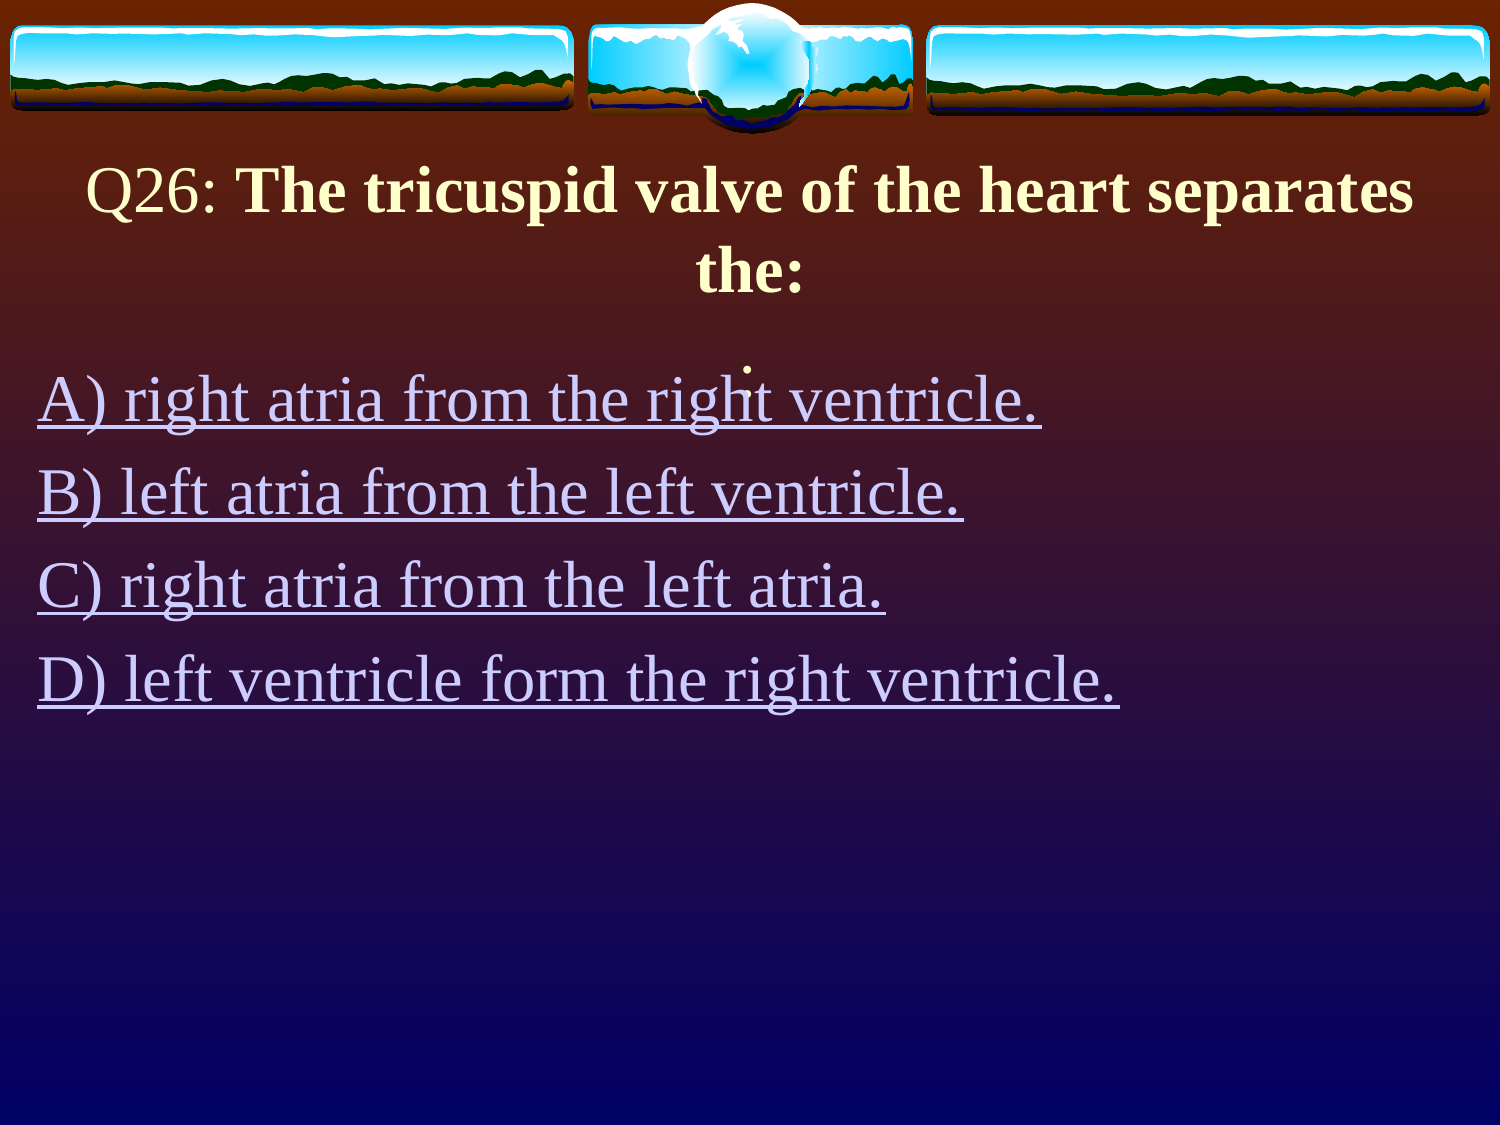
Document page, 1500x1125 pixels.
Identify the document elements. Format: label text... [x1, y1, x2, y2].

list A) right atria from the right ventricle. B) left atria from the left ventricle. C) right atria from the left atria. D) left ventricle form the right ventricle. [21, 346, 1482, 1026]
title Q26: The tricuspid valve of the heart separates the: : [21, 145, 1480, 336]
